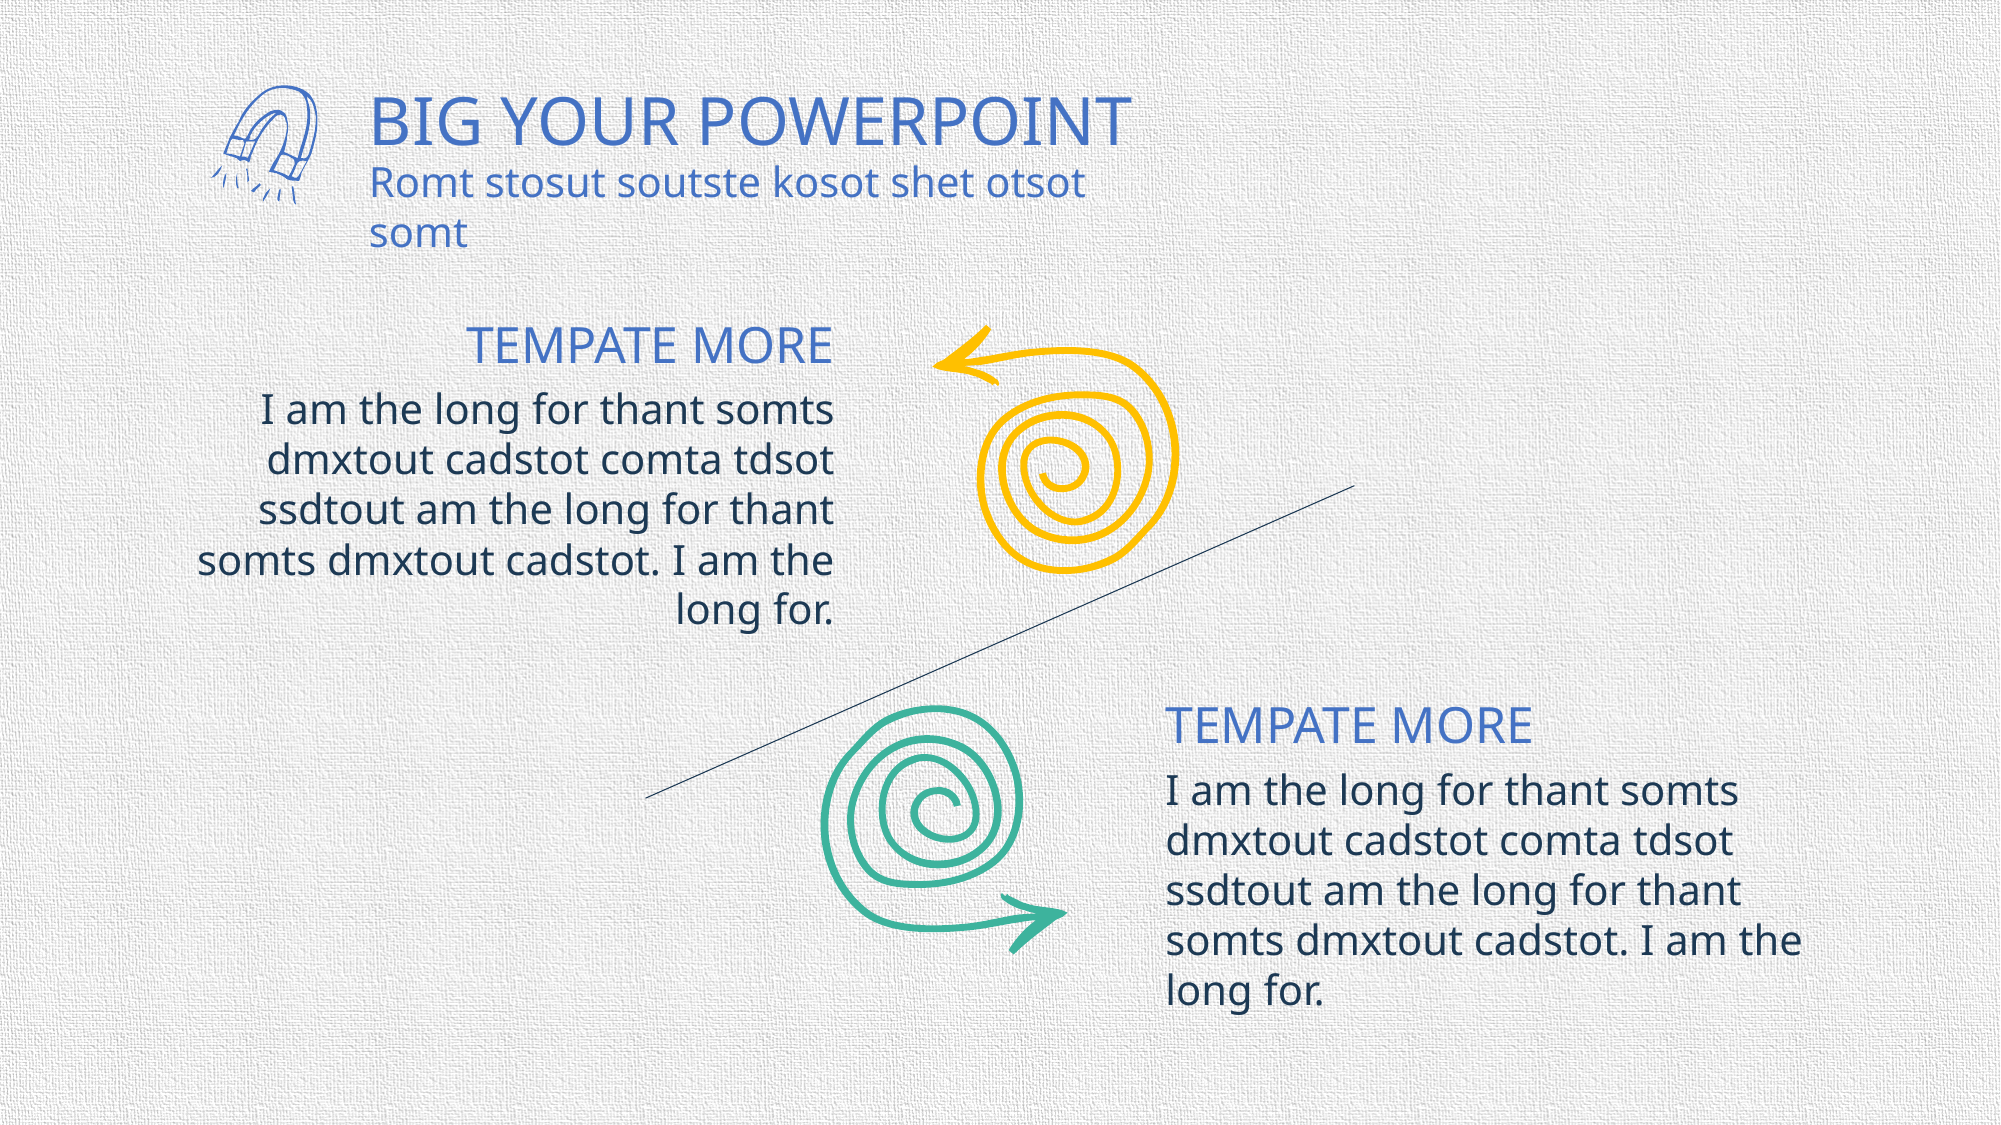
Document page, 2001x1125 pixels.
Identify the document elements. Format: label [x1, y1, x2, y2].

text_box [820, 799, 1068, 955]
text_box [932, 324, 1180, 485]
picture [0, 0, 2001, 1125]
text_box [211, 81, 318, 205]
text_box [645, 485, 1355, 799]
text_box [1150, 686, 1884, 974]
text_box [354, 71, 1188, 215]
text_box [116, 306, 850, 593]
